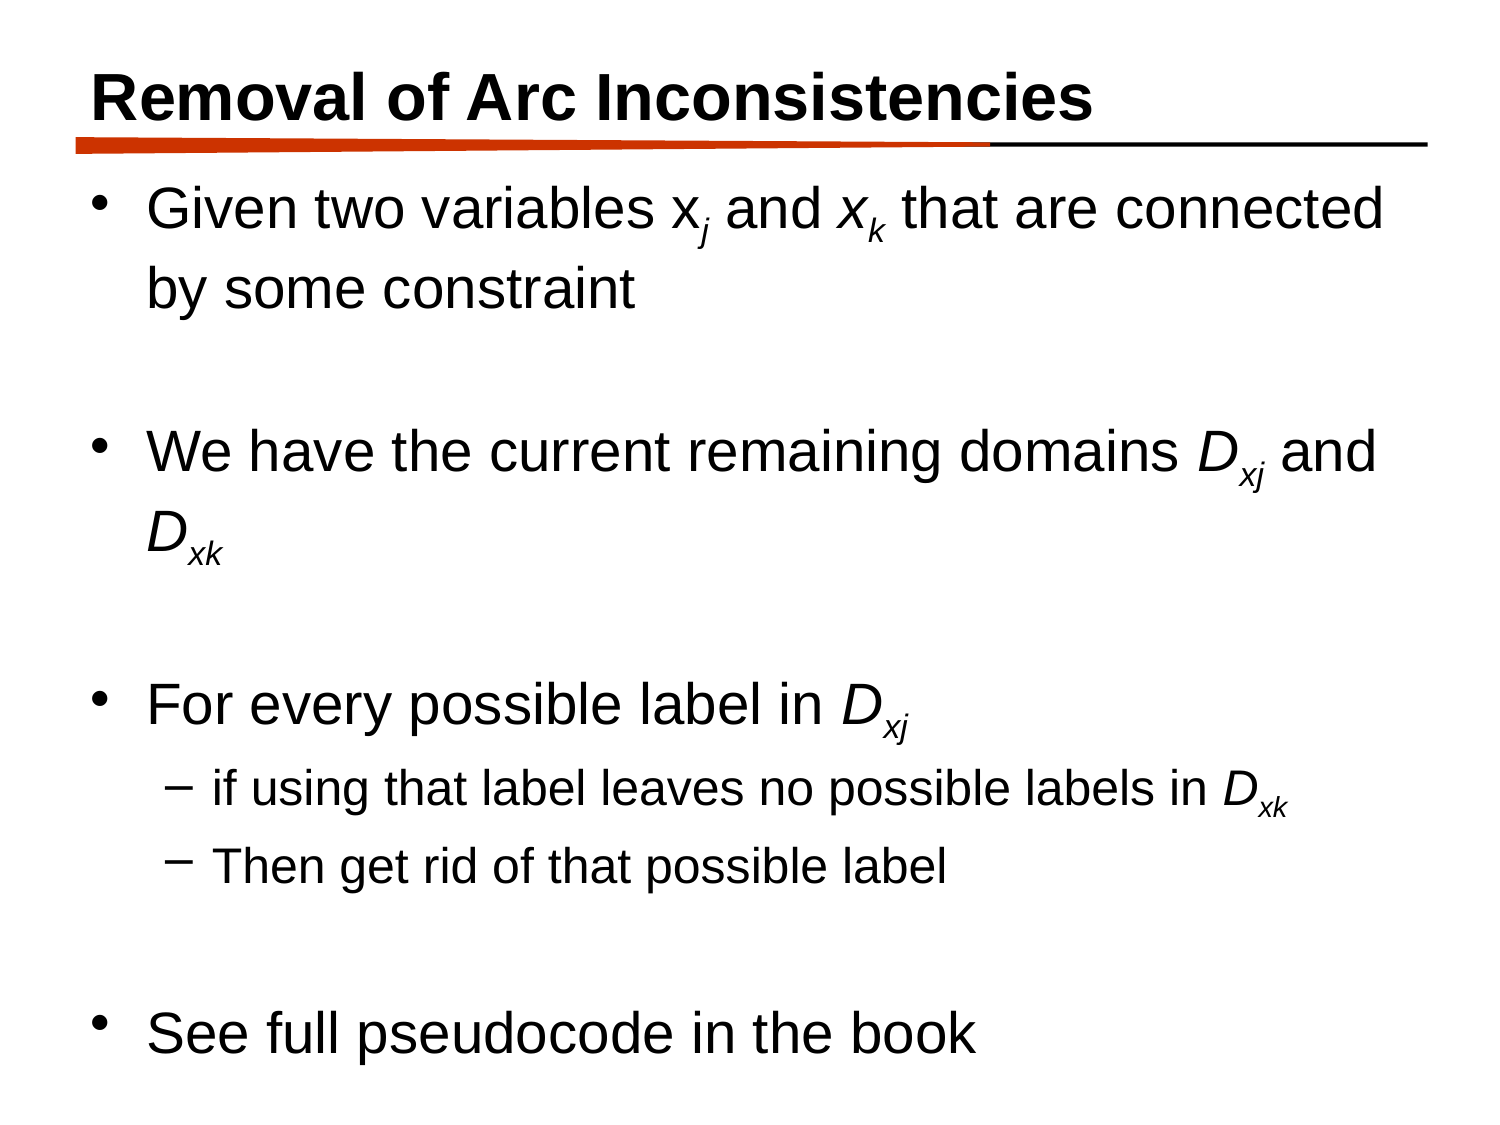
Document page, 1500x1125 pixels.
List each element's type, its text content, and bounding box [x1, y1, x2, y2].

list Given two variables xj and xk that are connected by some constraint We have the current remaining domains Dxj and Dxk For every possible label in Dxj if using that label leaves no possible labels in Dxk Then get rid of that possible label See full pseudocode in the book [74, 162, 1426, 1006]
title Removal of Arc Inconsistencies [75, 0, 1426, 162]
